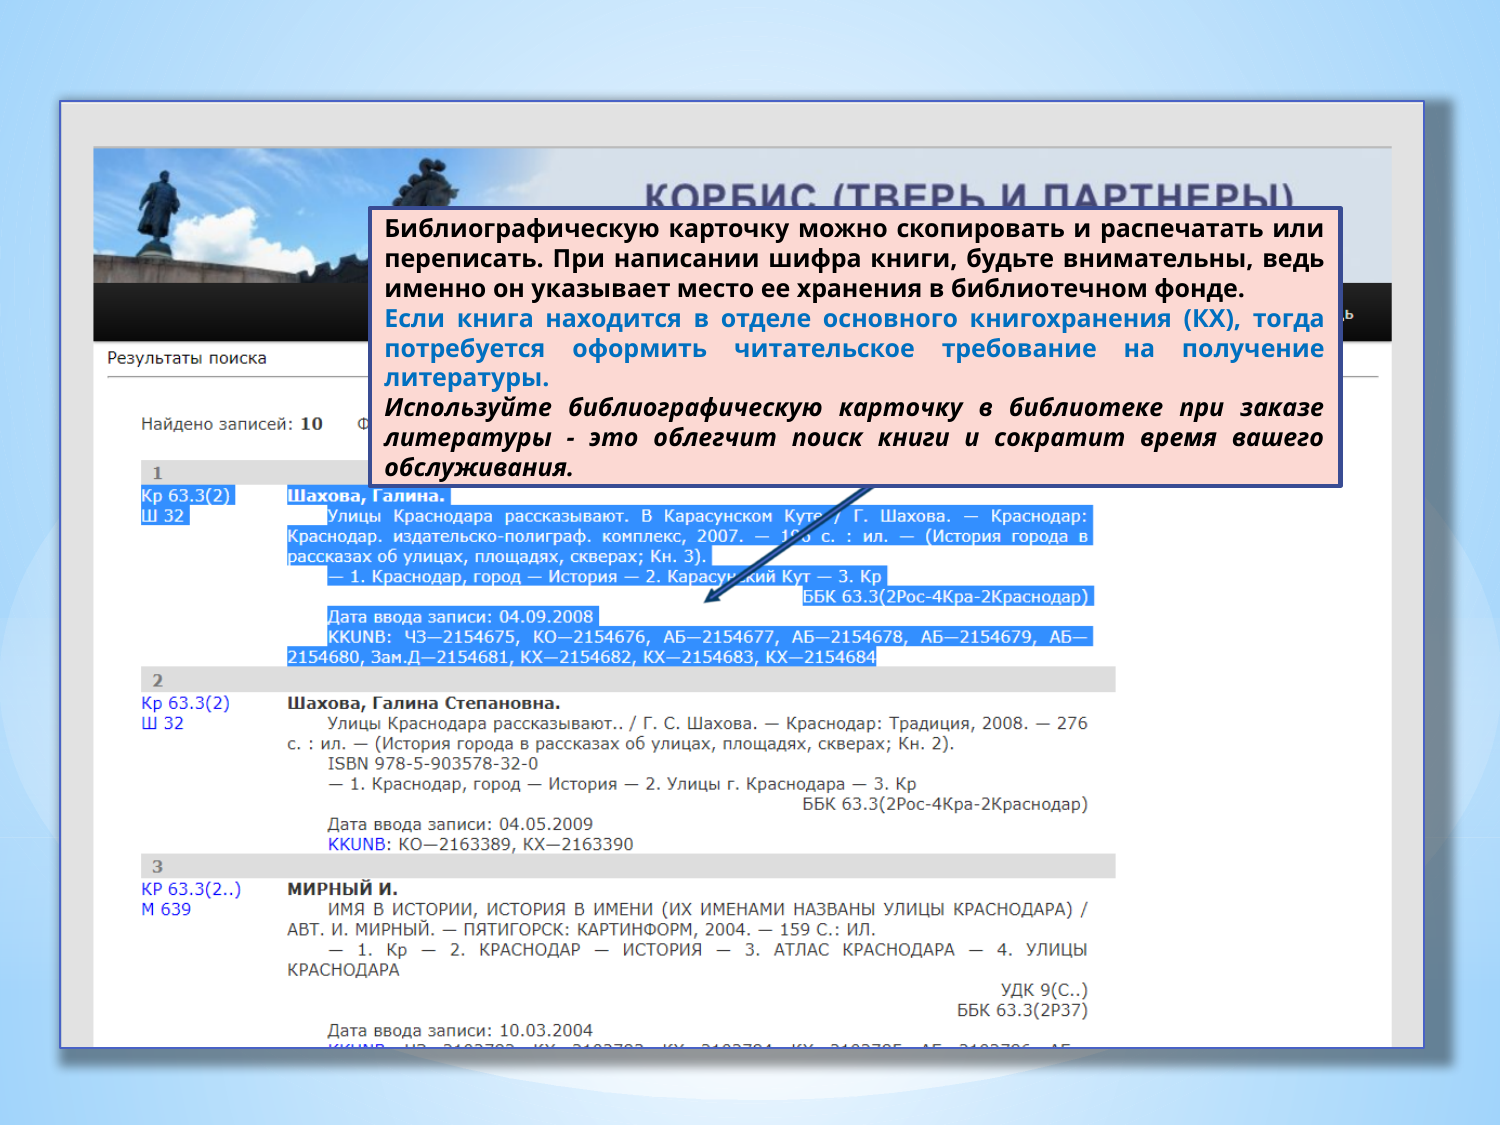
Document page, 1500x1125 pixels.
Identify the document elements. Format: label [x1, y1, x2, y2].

picture [694, 480, 886, 605]
list [60, 101, 1424, 1048]
